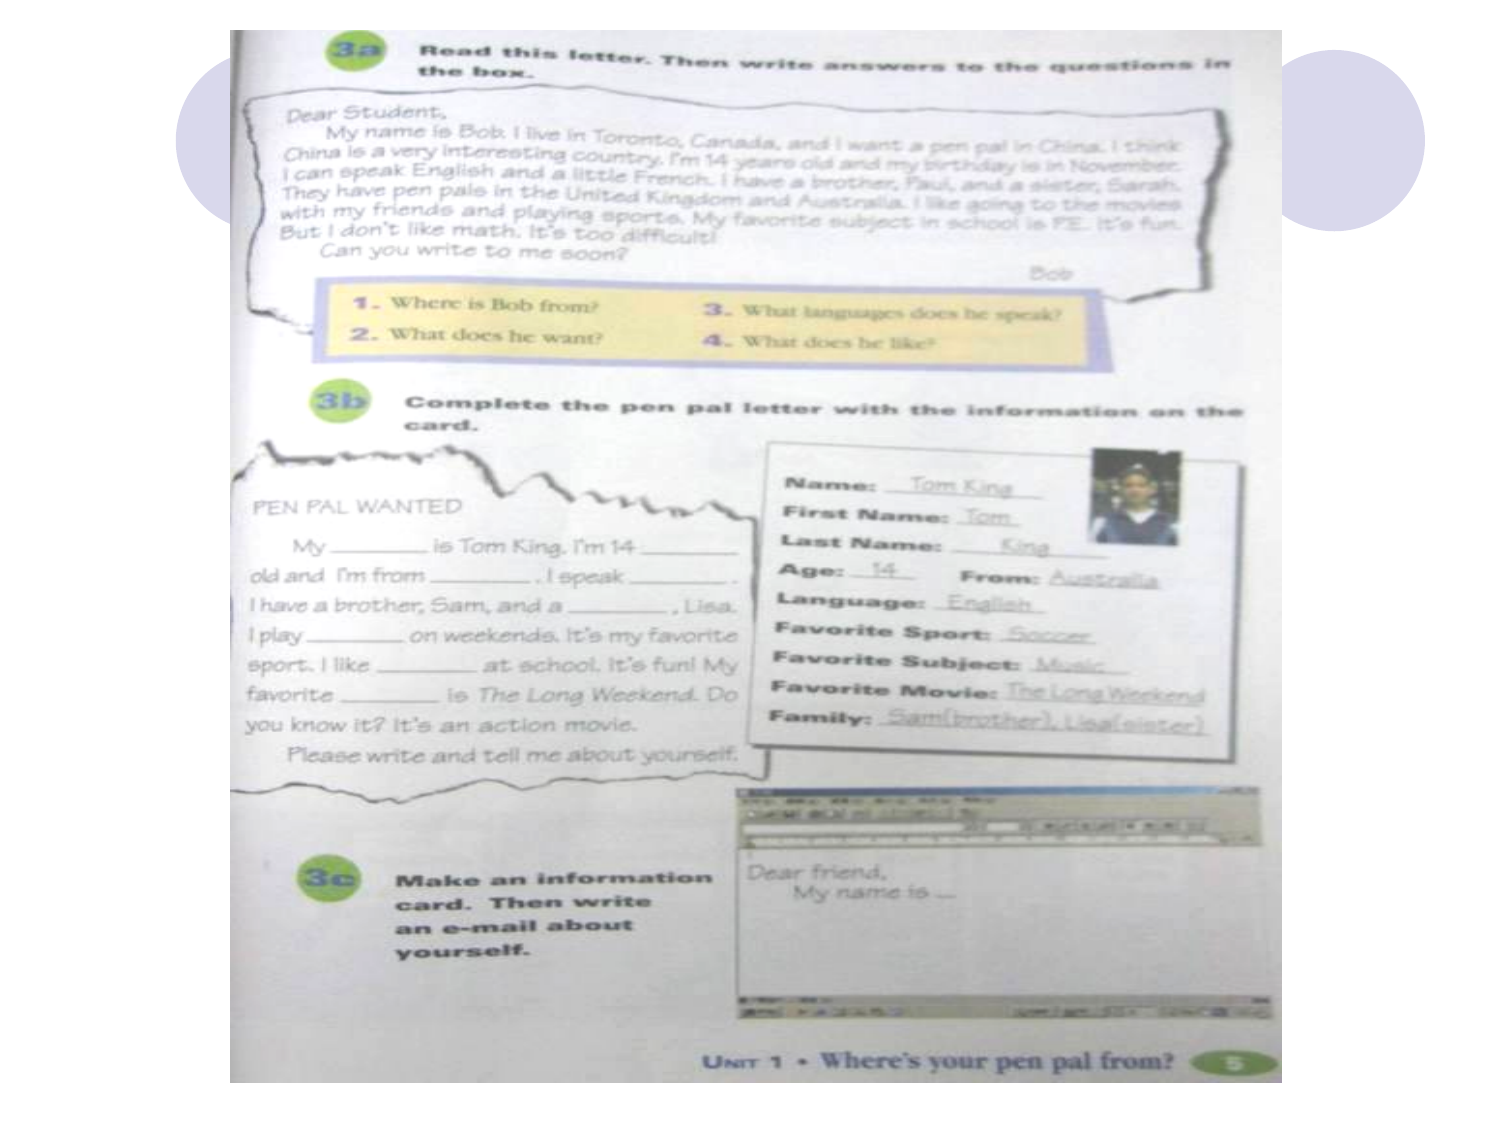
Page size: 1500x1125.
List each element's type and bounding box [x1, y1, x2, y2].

picture [229, 30, 1282, 1083]
